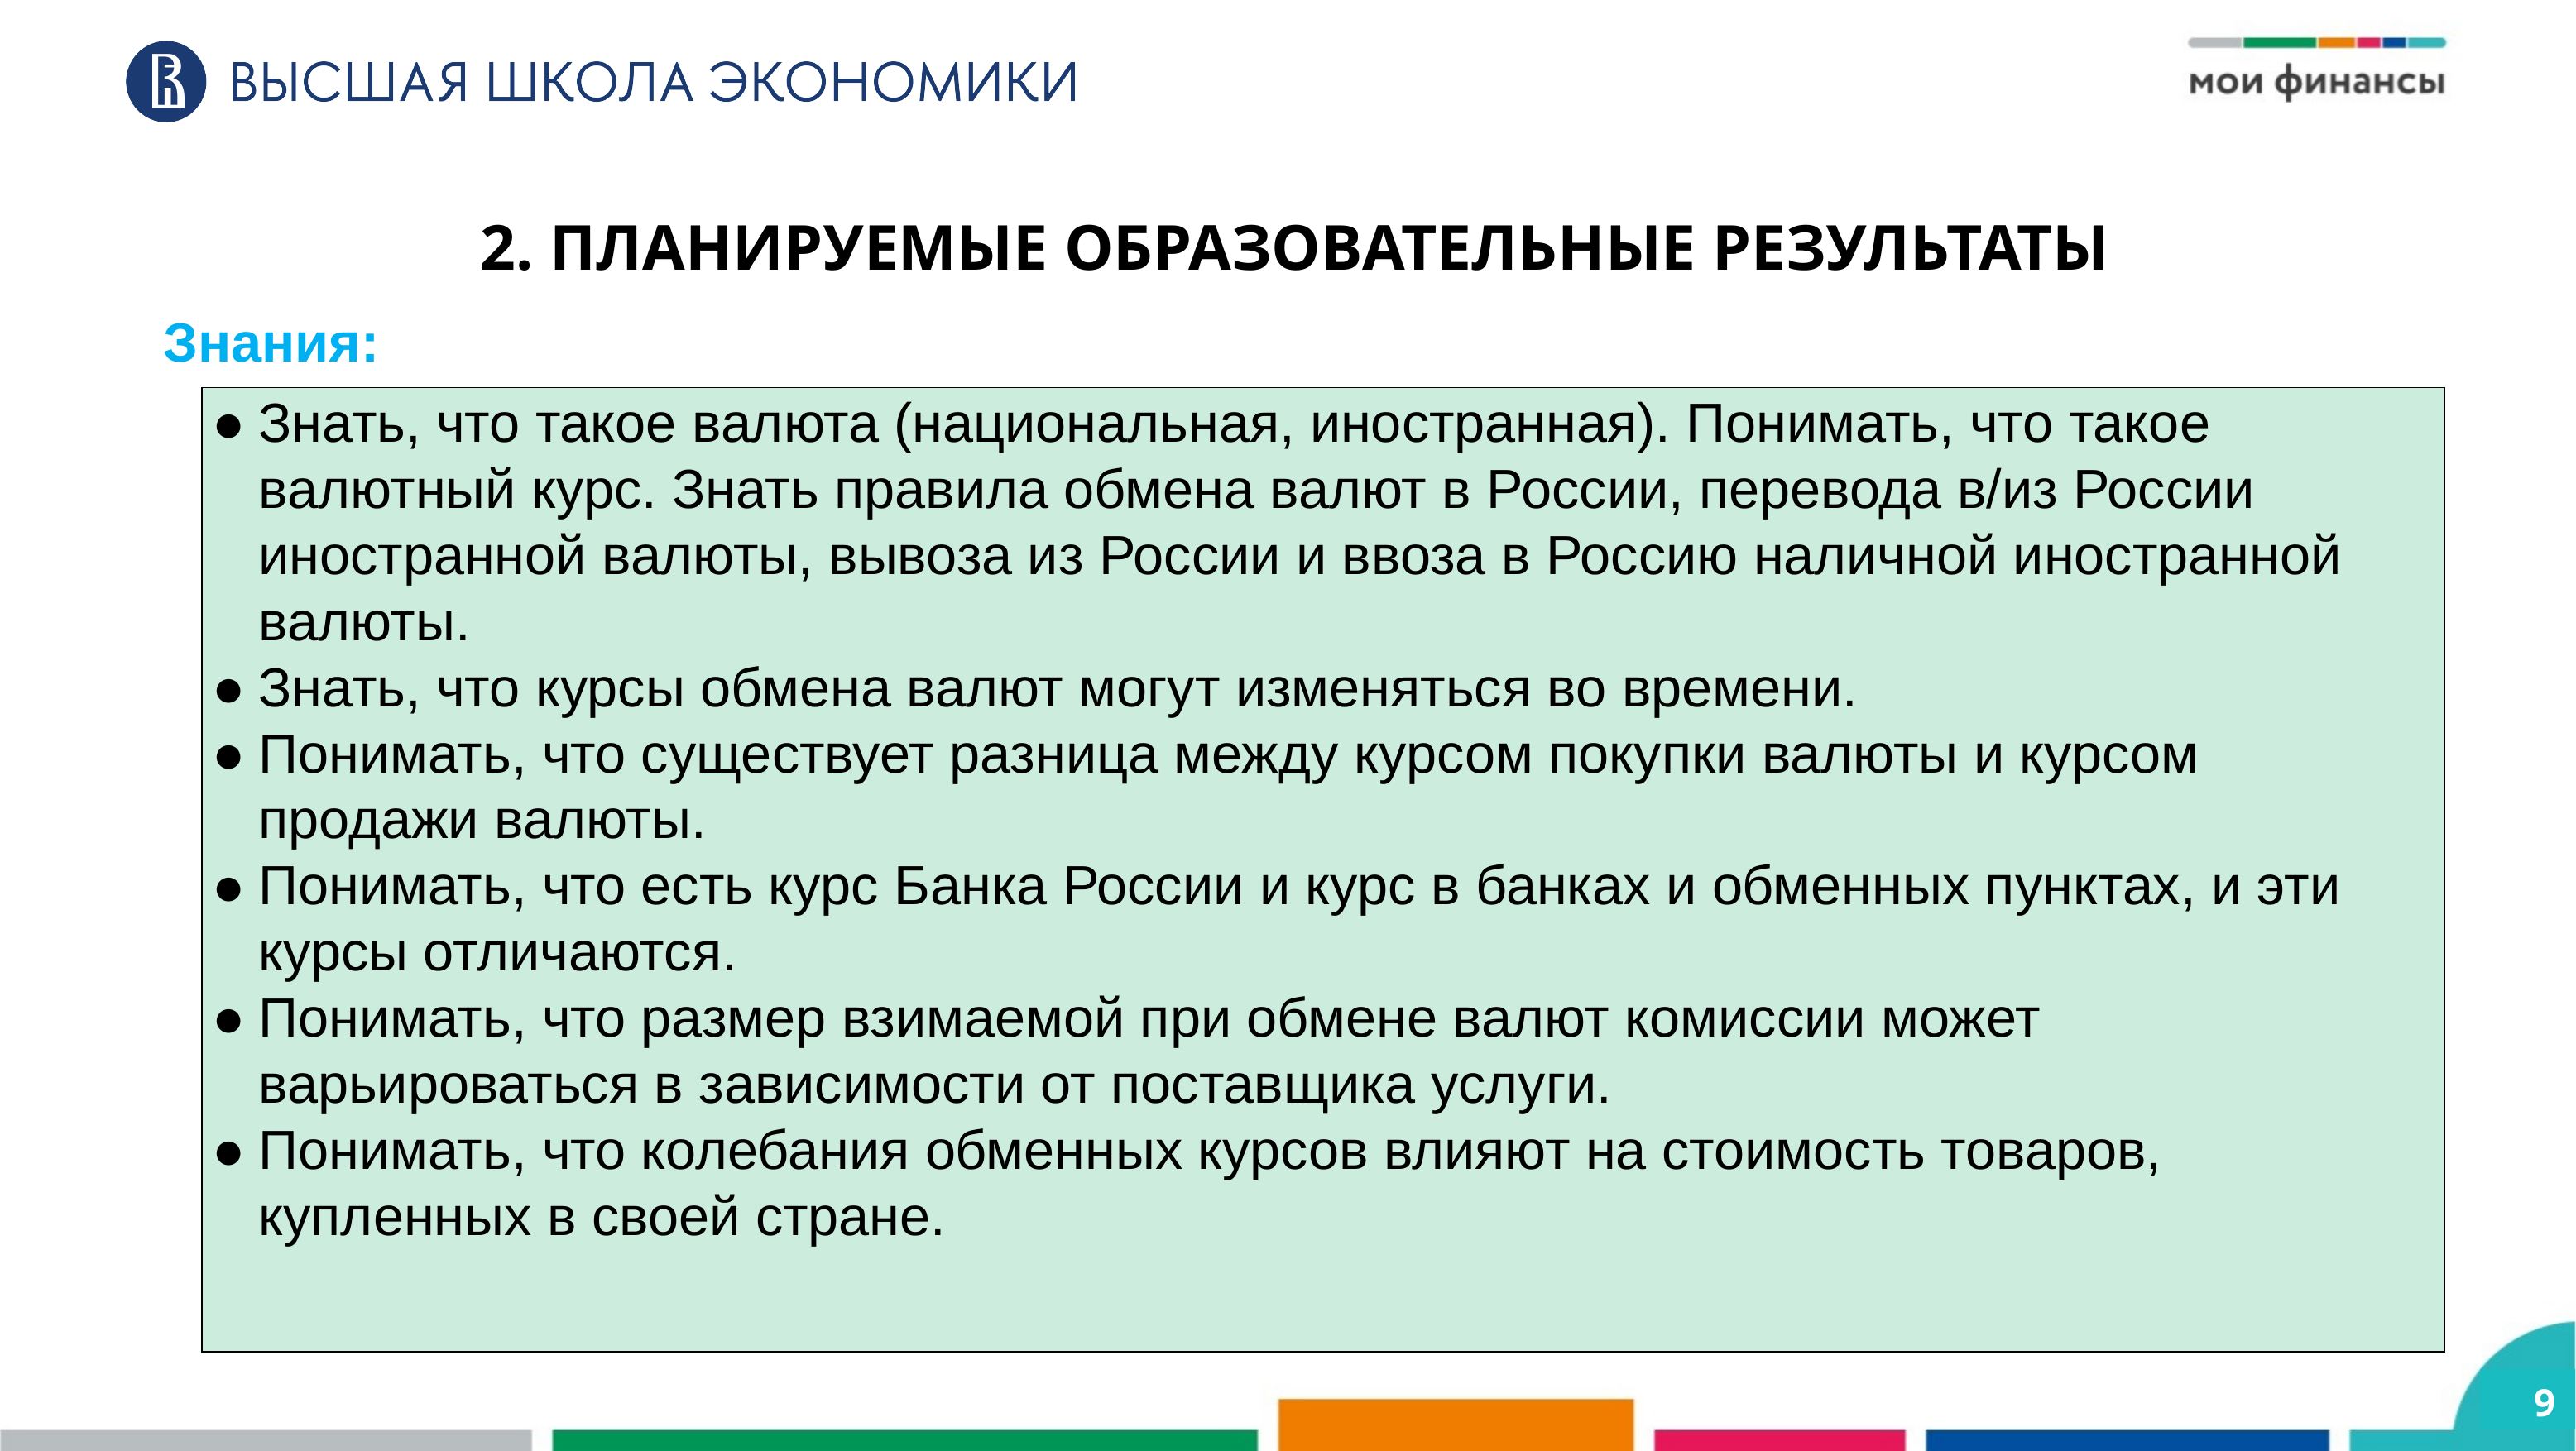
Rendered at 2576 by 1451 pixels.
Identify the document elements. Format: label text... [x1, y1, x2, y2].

text_box 2. ПЛАНИРУЕМЫЕ ОБРАЗОВАТЕЛЬНЫЕ РЕЗУЛЬТАТЫ [22, 198, 2554, 366]
table_header Знать, что такое валюта (национальная, иностранная). Понимать, что такое валютный курс. Знать правила обмена валют в России, перевода в/из России иностранной валюты, вывоза из России и ввоза в Россию наличной иностранной валюты. Знать, что курсы обмена валют могут изменяться во времени. Понимать, что существует разница между курсом покупки валюты и курсом продажи валюты. Понимать, что есть курс Банка России и курс в банках и обменных пунктах, и эти курсы отличаются. Понимать, что размер взимаемой при обмене валют комиссии может варьироваться в зависимости от поставщика услуги. Понимать, что колебания обменных курсов влияют на стоимость товаров, купленных в своей стране. [203, 388, 2444, 1351]
text_box Знания: [151, 300, 392, 379]
picture [0, 0, 2576, 1451]
text_box 9 [2480, 1368, 2576, 1430]
